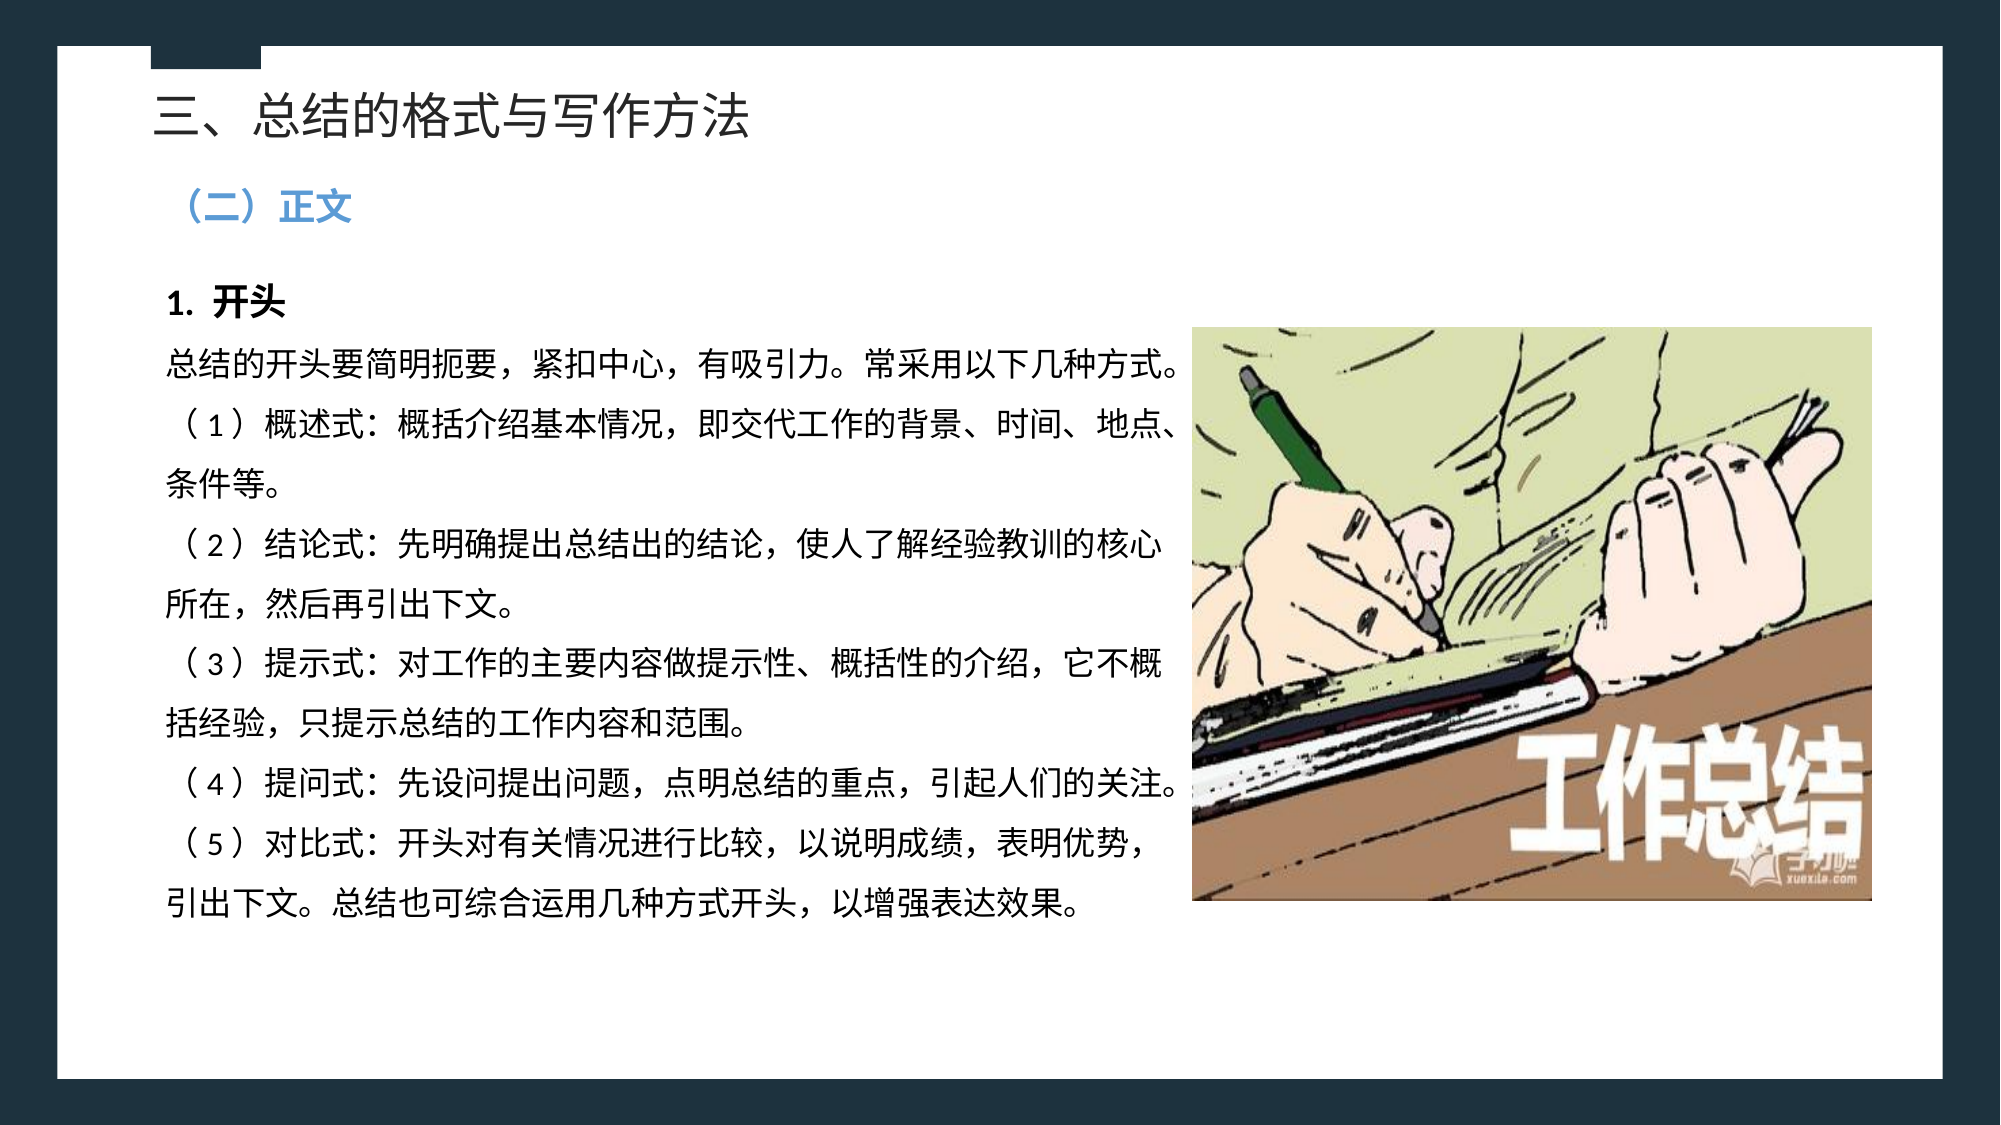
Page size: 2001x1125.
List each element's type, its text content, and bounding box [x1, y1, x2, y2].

text_box 三、总结的格式与写作方法 [150, 77, 811, 152]
text_box （二）正文 [150, 152, 1261, 236]
text_box 1. 开头 总结的开头要简明扼要，紧扣中心，有吸引力。常采用以下几种方式。 （1）概述式：概括介绍基本情况，即交代工作的背景、时间、地点、条件等。 （2）结论式：先明确提出总结出的结论，使人了解经验教训的核心所在，然后再引出下文。 （3）提示式：对工作的主要内容做提示性、概括性的介绍，它不概括经验，只提示总结的工作内容和范围。 （4）提问式：先设问提出问题，点明总结的重点，引起人们的关注。 （5）对比式：开头对有关情况进行比较，以说明成绩，表明优势，引出下文。总结也可综合运用几种方式开头，以增强表达效果。 [150, 248, 1192, 930]
picture [1192, 327, 1872, 901]
